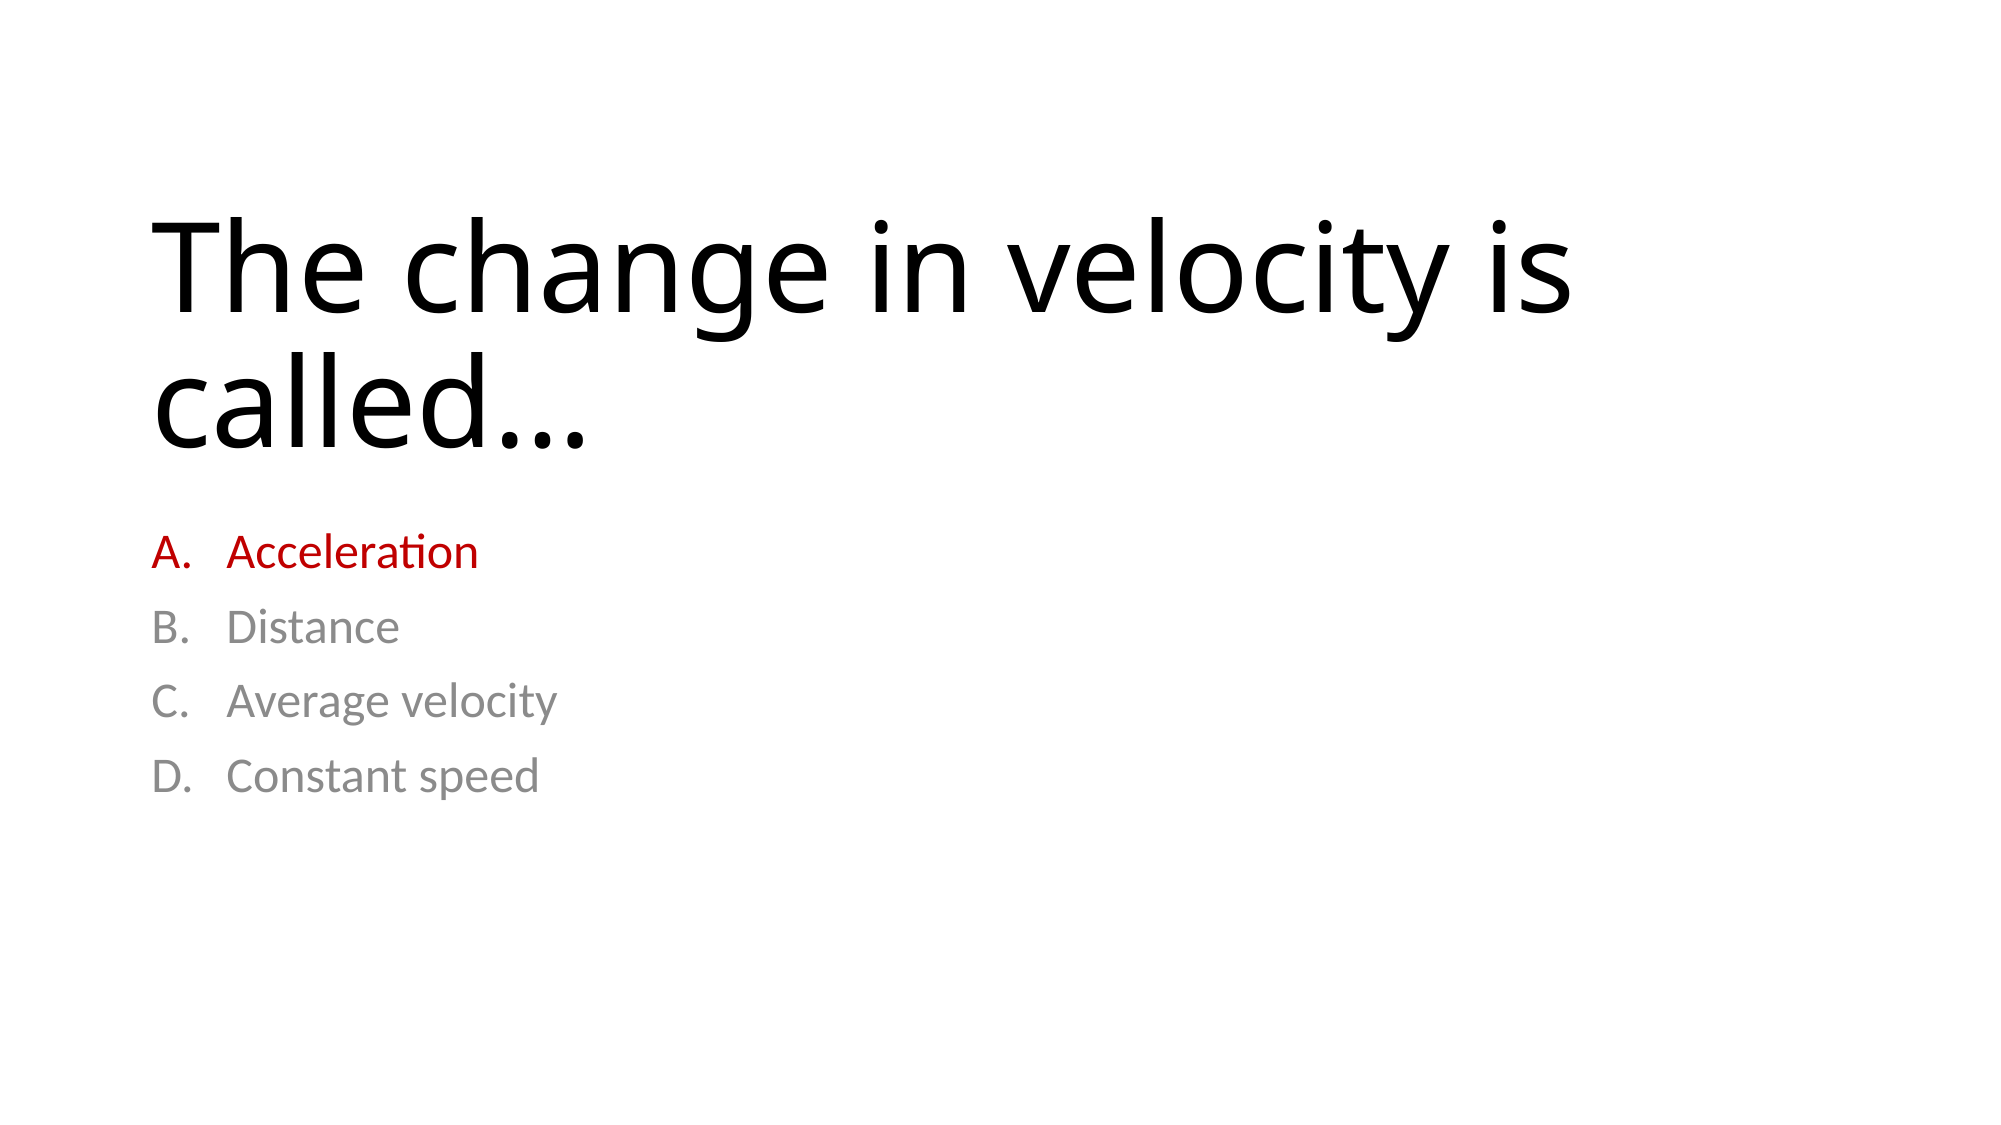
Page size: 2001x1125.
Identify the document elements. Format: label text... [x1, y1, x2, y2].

title The change in velocity is called… [136, 280, 1862, 482]
list Acceleration Distance Average velocity Constant speed [136, 517, 1862, 999]
